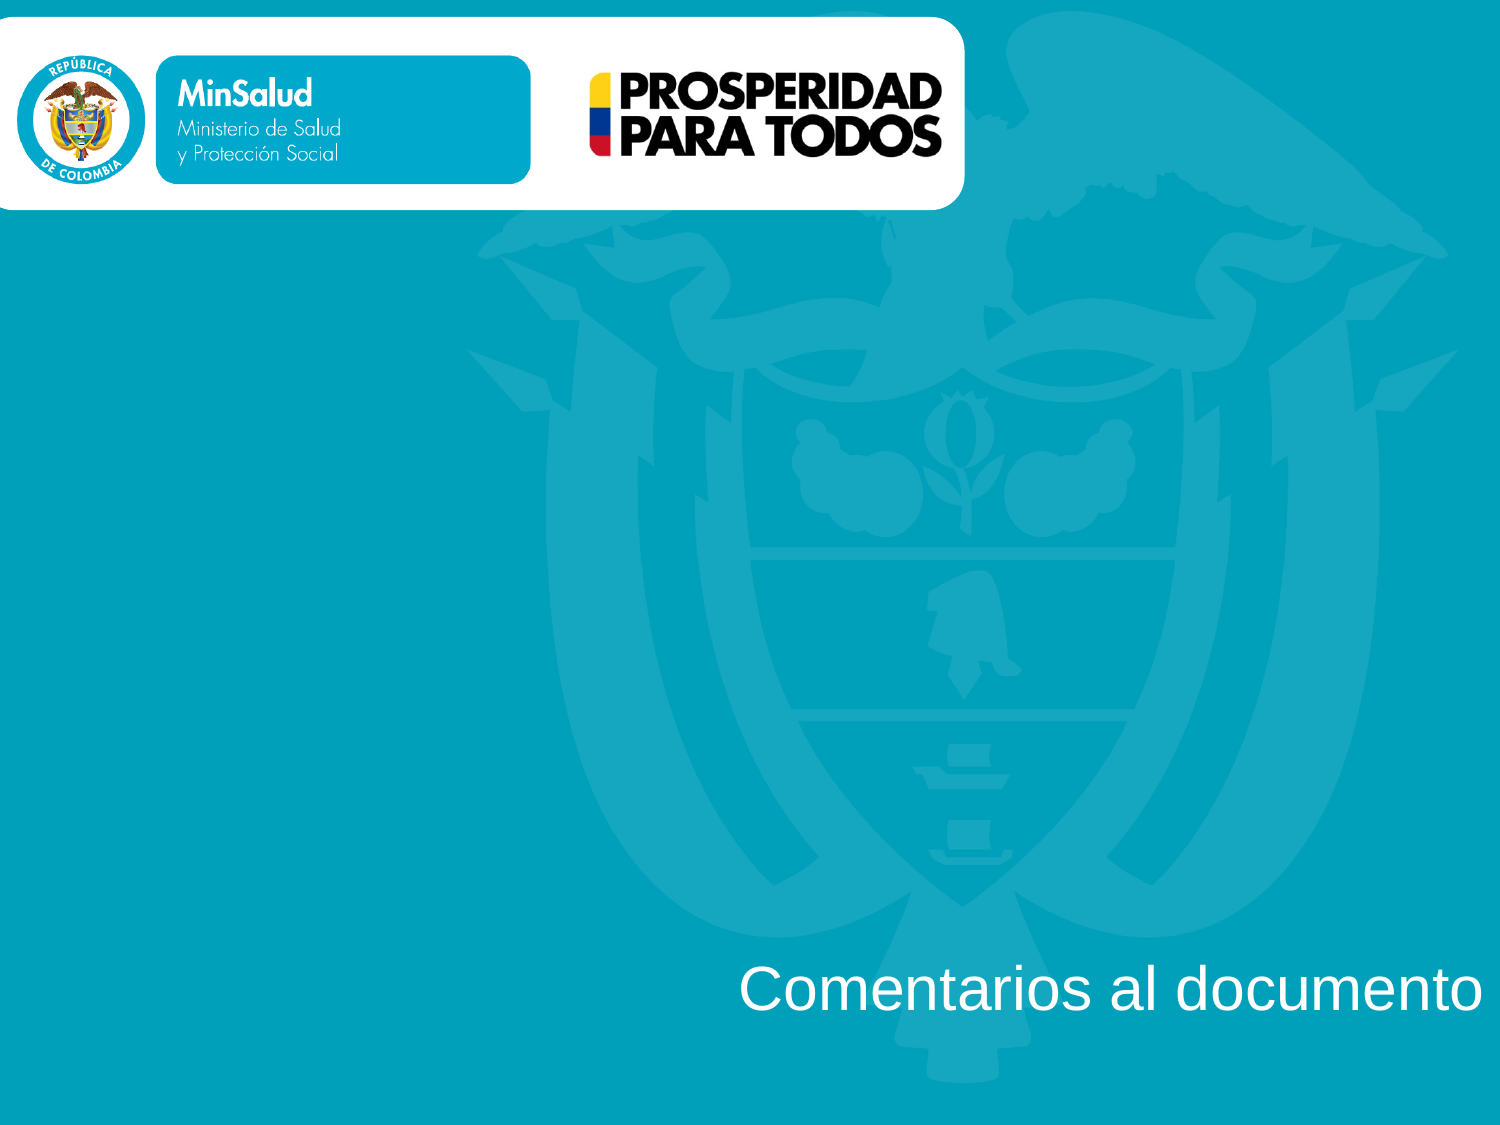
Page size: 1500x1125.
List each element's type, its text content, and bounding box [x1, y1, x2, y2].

picture [466, 7, 1459, 940]
picture [584, 66, 951, 161]
subtitle Comentarios al documento [450, 940, 1500, 1125]
picture [11, 30, 539, 205]
